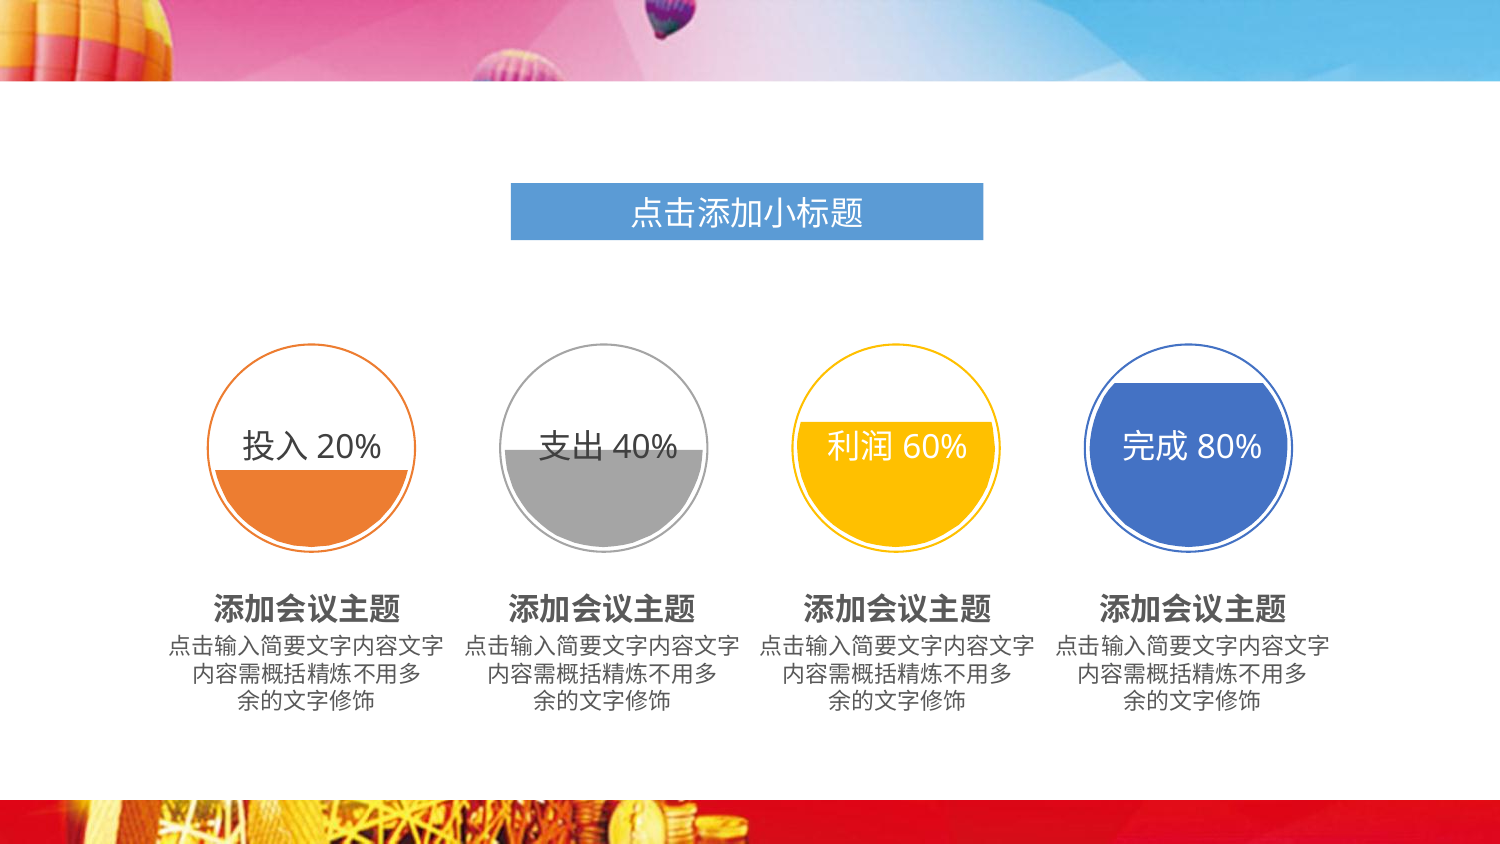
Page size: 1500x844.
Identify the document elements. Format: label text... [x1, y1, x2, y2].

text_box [428, 582, 723, 694]
text_box 点击添加小标题 [510, 182, 984, 241]
picture [0, 800, 1500, 844]
text_box 利润60% [813, 417, 983, 473]
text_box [723, 582, 1018, 694]
text_box [797, 421, 996, 548]
text_box [499, 343, 709, 553]
text_box [504, 449, 703, 548]
text_box [1089, 383, 1288, 548]
text_box 完成80% [1107, 417, 1278, 473]
text_box [215, 470, 408, 548]
text_box 支出40% [523, 417, 694, 473]
text_box [1083, 343, 1294, 553]
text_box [1018, 582, 1367, 694]
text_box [132, 582, 428, 694]
picture [0, 0, 1500, 81]
text_box [791, 343, 1001, 553]
text_box 投入20% [227, 417, 398, 473]
text_box [206, 343, 417, 553]
